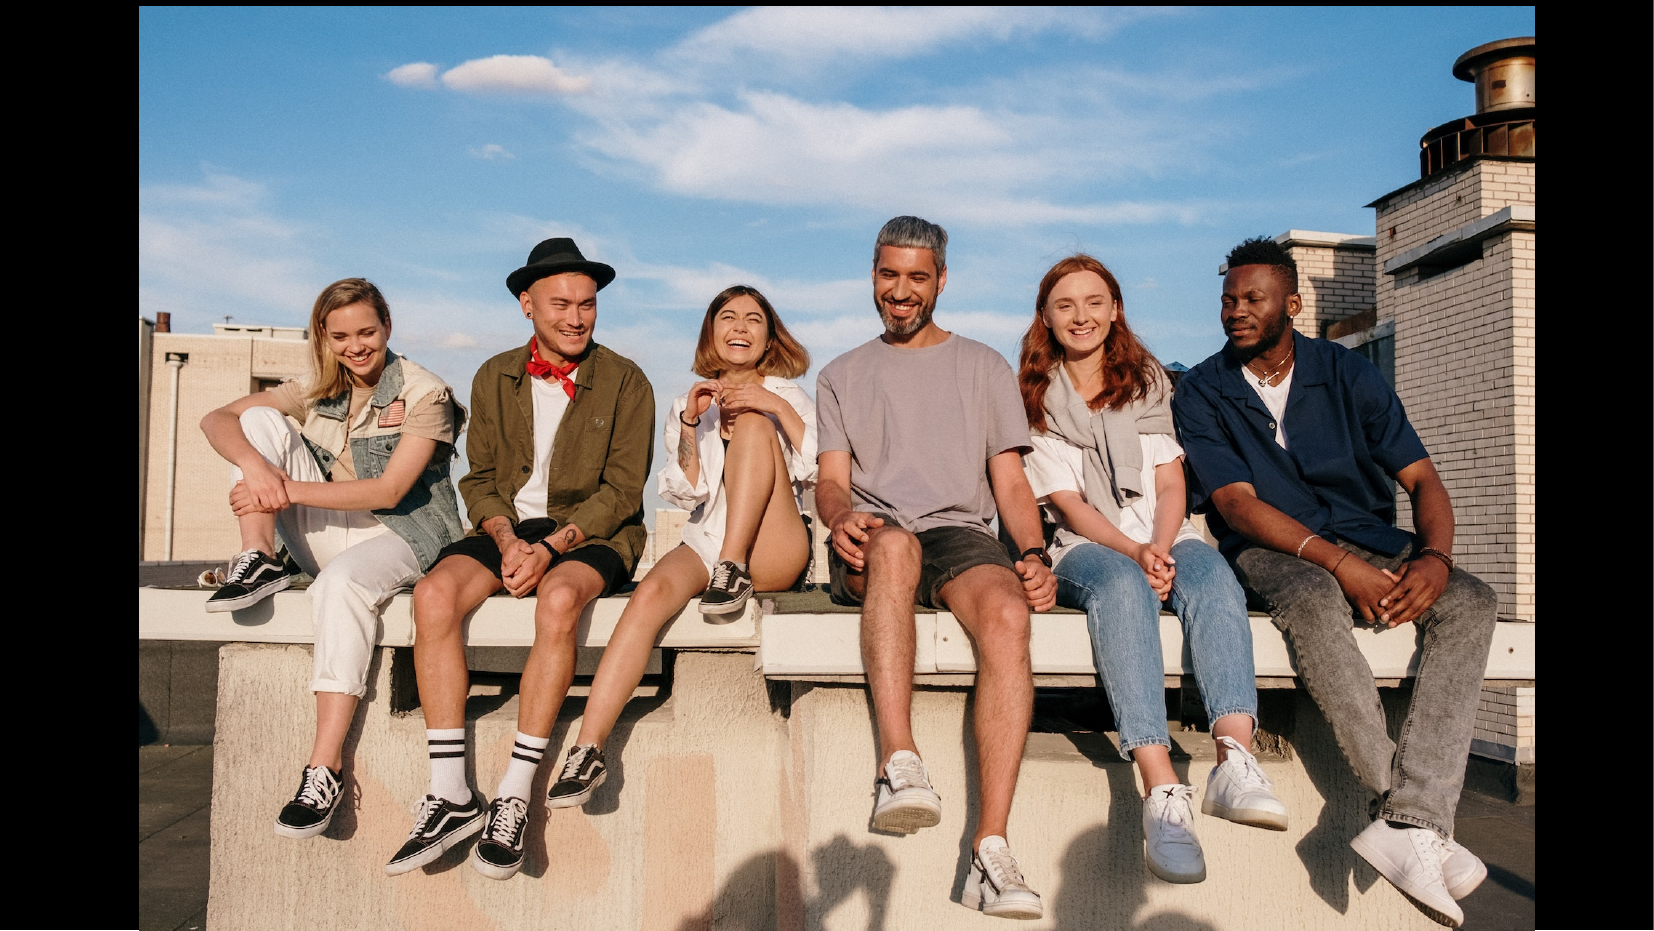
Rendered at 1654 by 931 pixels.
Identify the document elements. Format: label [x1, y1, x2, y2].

picture [139, 6, 1535, 931]
